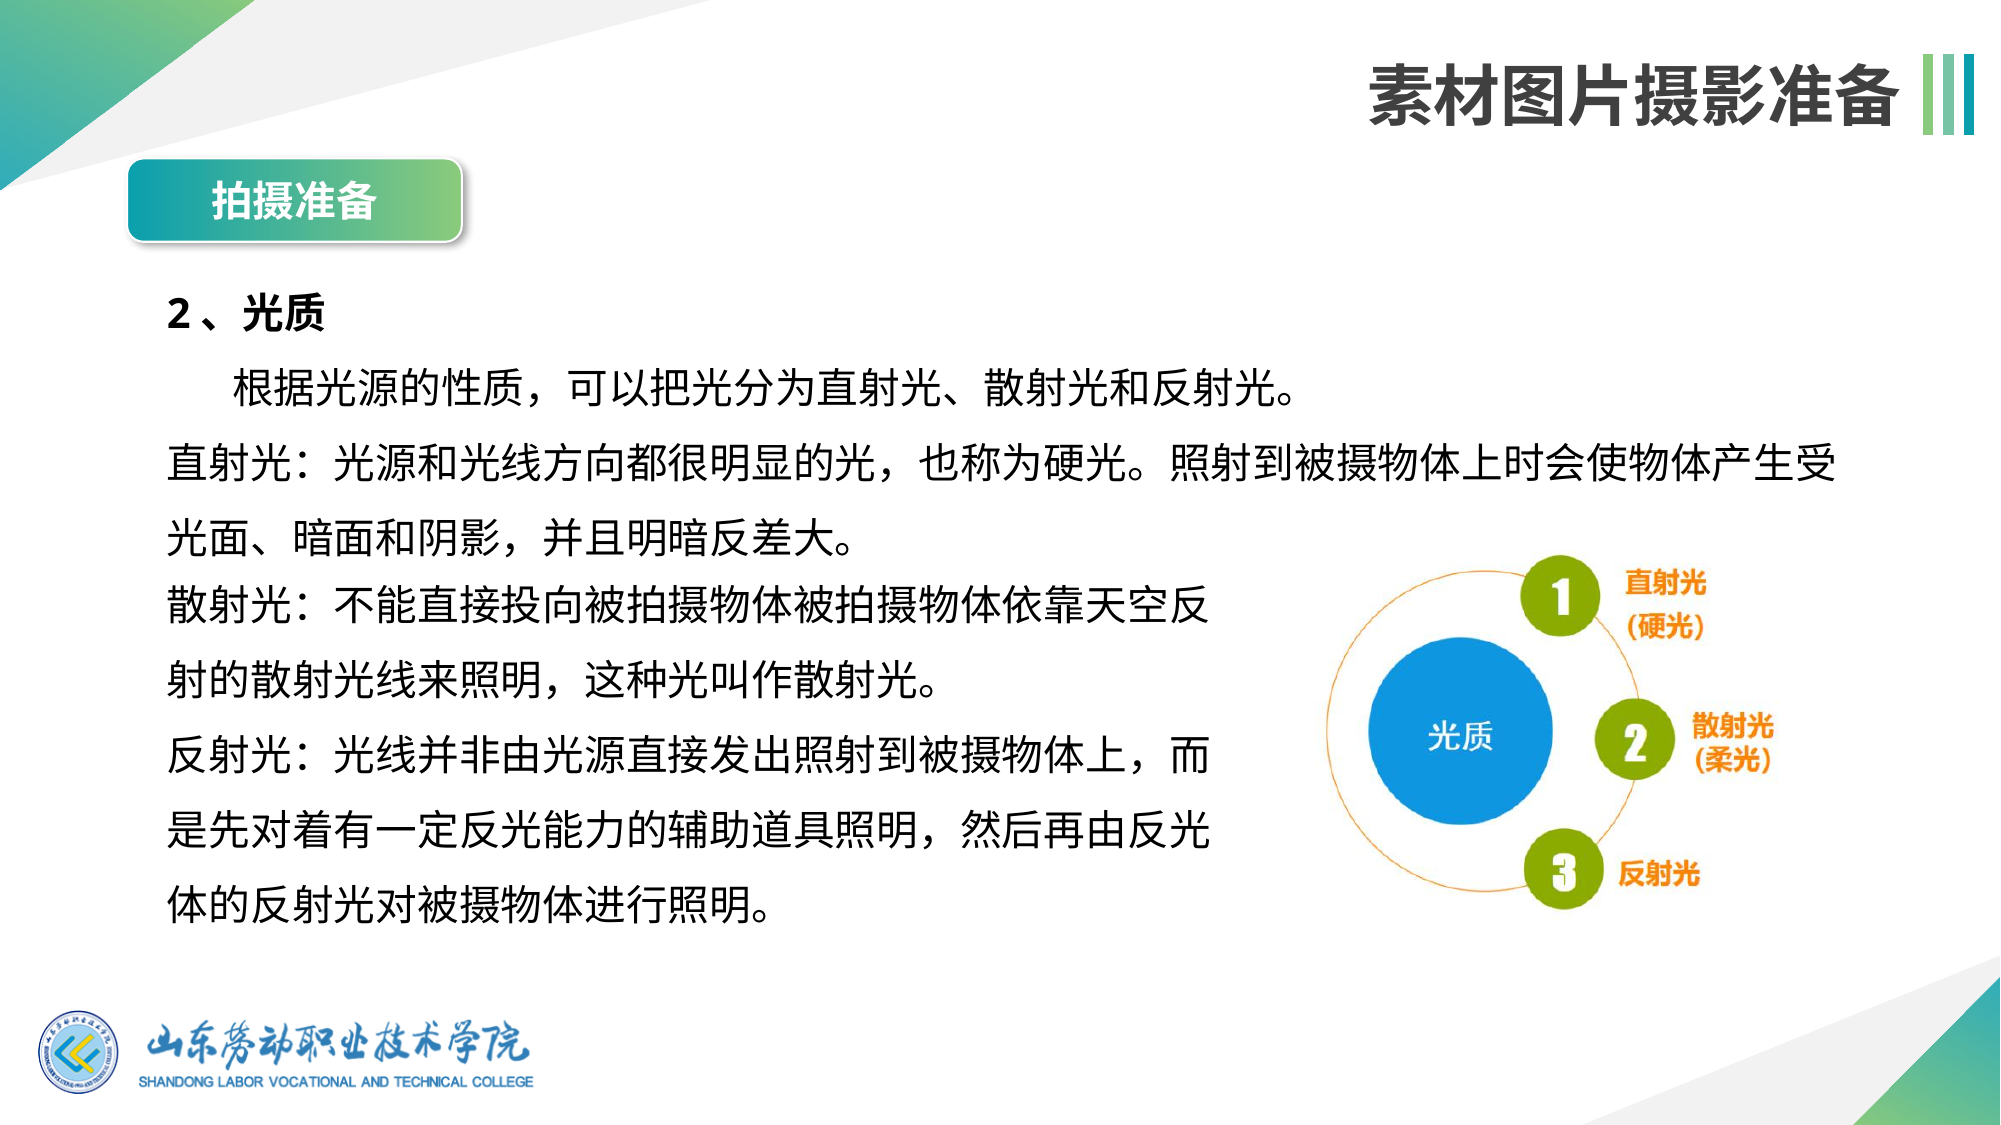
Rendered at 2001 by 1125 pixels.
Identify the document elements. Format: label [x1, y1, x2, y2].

text_box [0, 0, 2000, 1125]
text_box [127, 158, 462, 242]
text_box [1928, 54, 1969, 136]
picture [38, 1010, 550, 1094]
picture [1315, 535, 1791, 925]
